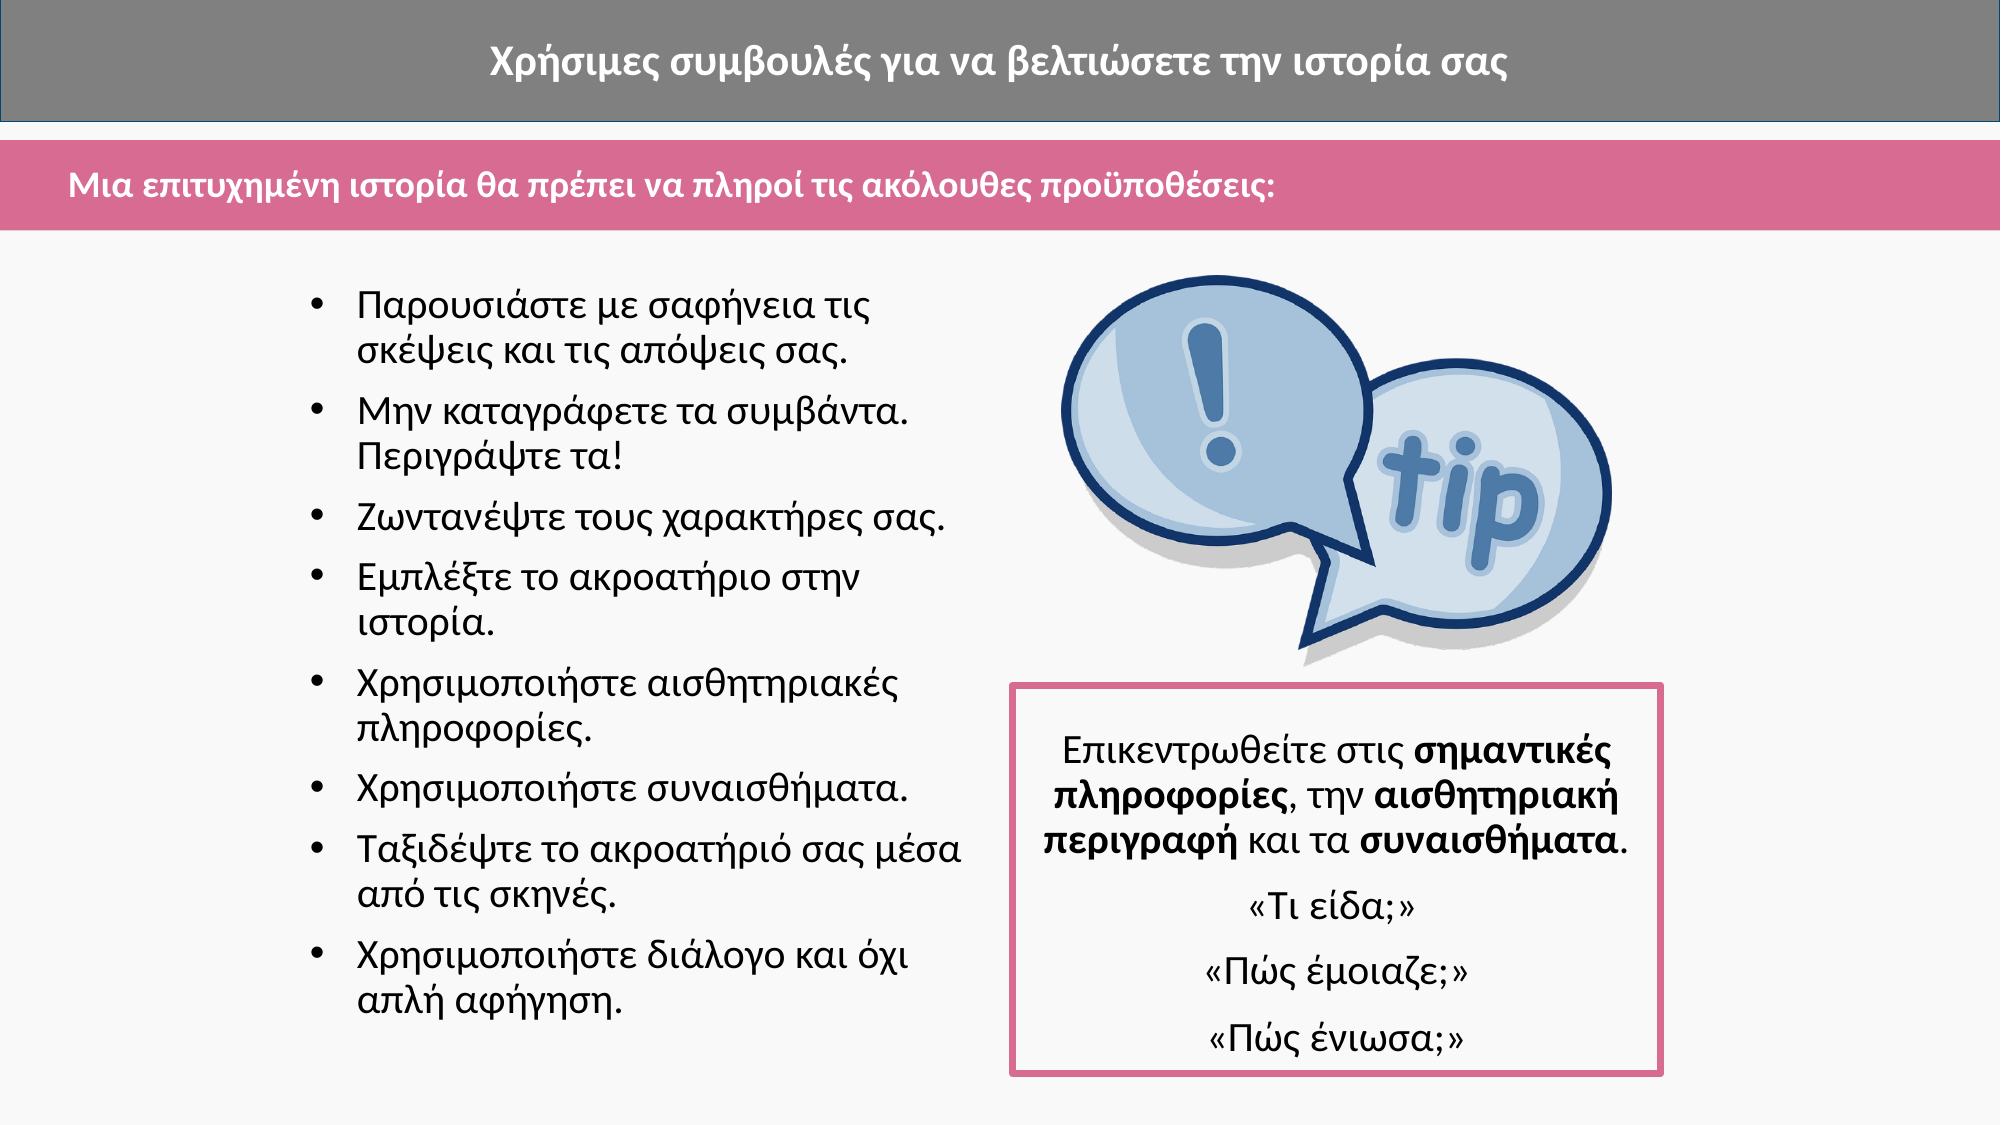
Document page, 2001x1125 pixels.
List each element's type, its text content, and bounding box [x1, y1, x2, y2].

picture [1061, 275, 1612, 667]
title Χρήσιμες συμβουλές για να βελτιώσετε την ιστορία σας [60, 0, 1938, 122]
text_box Επικεντρωθείτε στις σημαντικές πληροφορίες, την αισθητηριακή περιγραφή και τα συναισθήματα. «Τι είδα;» «Πώς έμοιαζε;» «Πώς ένιωσα;» [1012, 685, 1661, 1074]
list Παρουσιάστε με σαφήνεια τις σκέψεις και τις απόψεις σας. Μην καταγράφετε τα συμβάντα. Περιγράψτε τα! Ζωντανέψτε τους χαρακτήρες σας. Εμπλέξτε το ακροατήριο στην ιστορία. Χρησιμοποιήστε αισθητηριακές πληροφορίες. Χρησιμοποιήστε συναισθήματα. Ταξιδέψτε το ακροατήριό σας μέσα από τις σκηνές. Χρησιμοποιήστε διάλογο και όχι απλή αφήγηση. [295, 275, 982, 1080]
list Μια επιτυχημένη ιστορία θα πρέπει να πληροί τις ακόλουθες προϋποθέσεις: [0, 140, 2000, 231]
